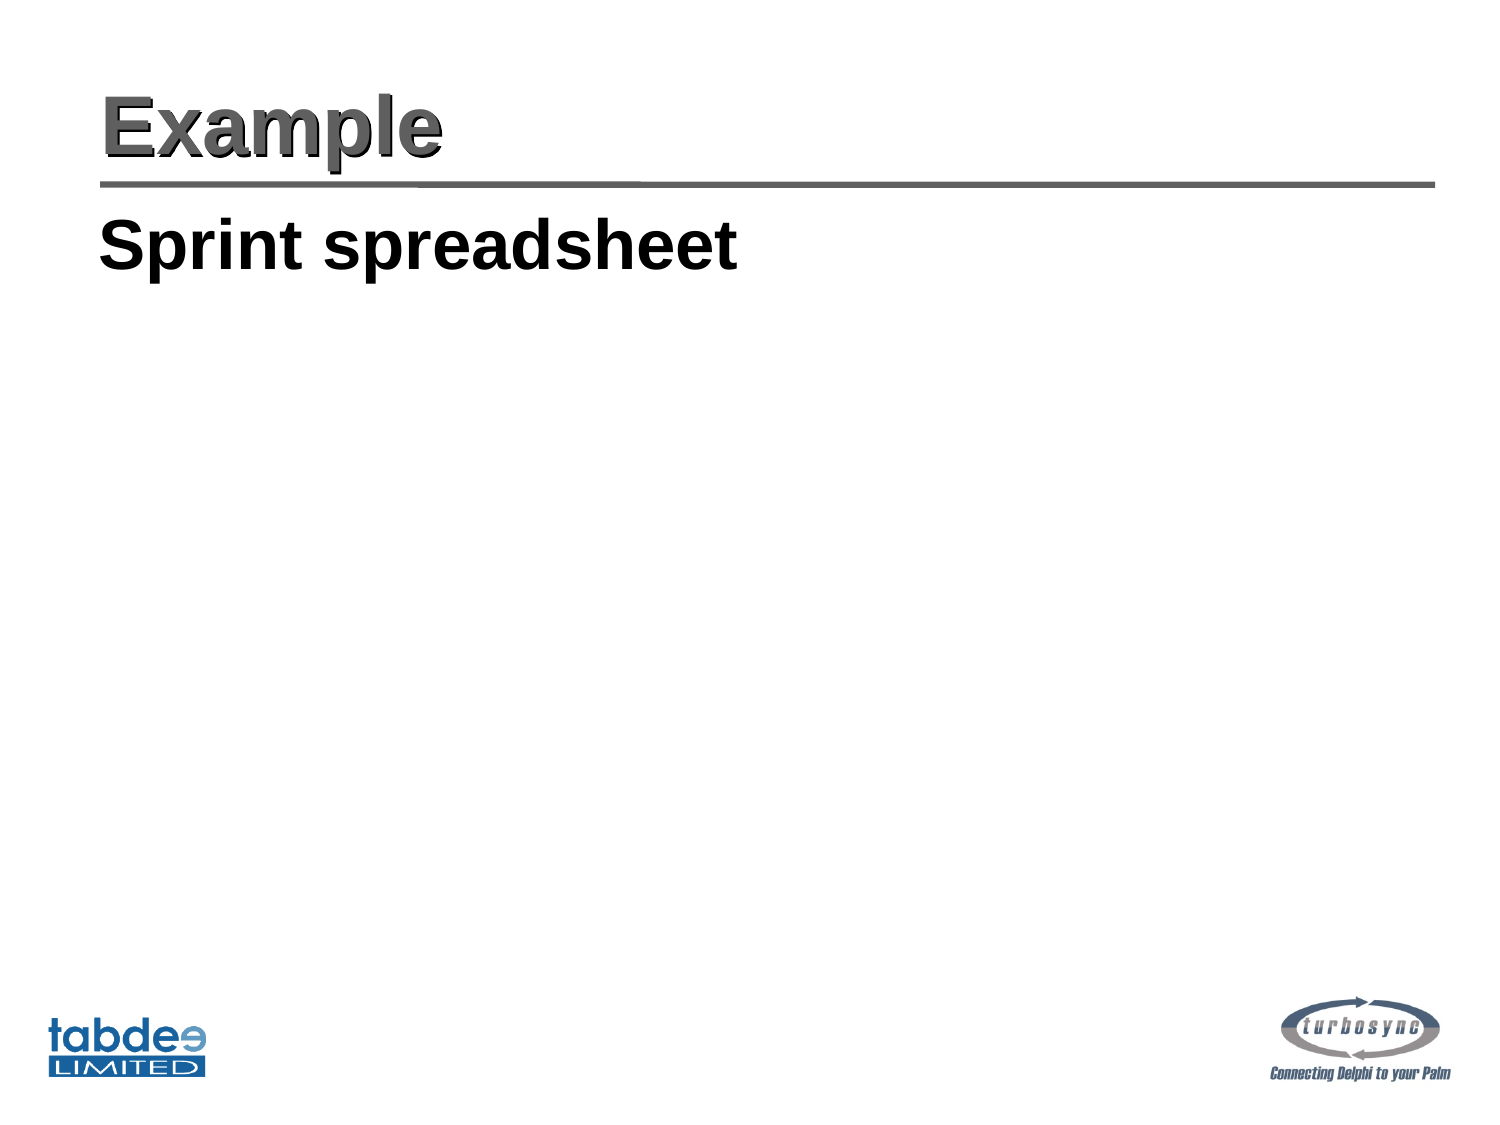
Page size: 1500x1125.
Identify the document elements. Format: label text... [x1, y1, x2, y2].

list Sprint spreadsheet [97, 208, 1435, 287]
title Example [100, 85, 1437, 173]
picture [29, 999, 230, 1092]
picture [1257, 987, 1459, 1094]
